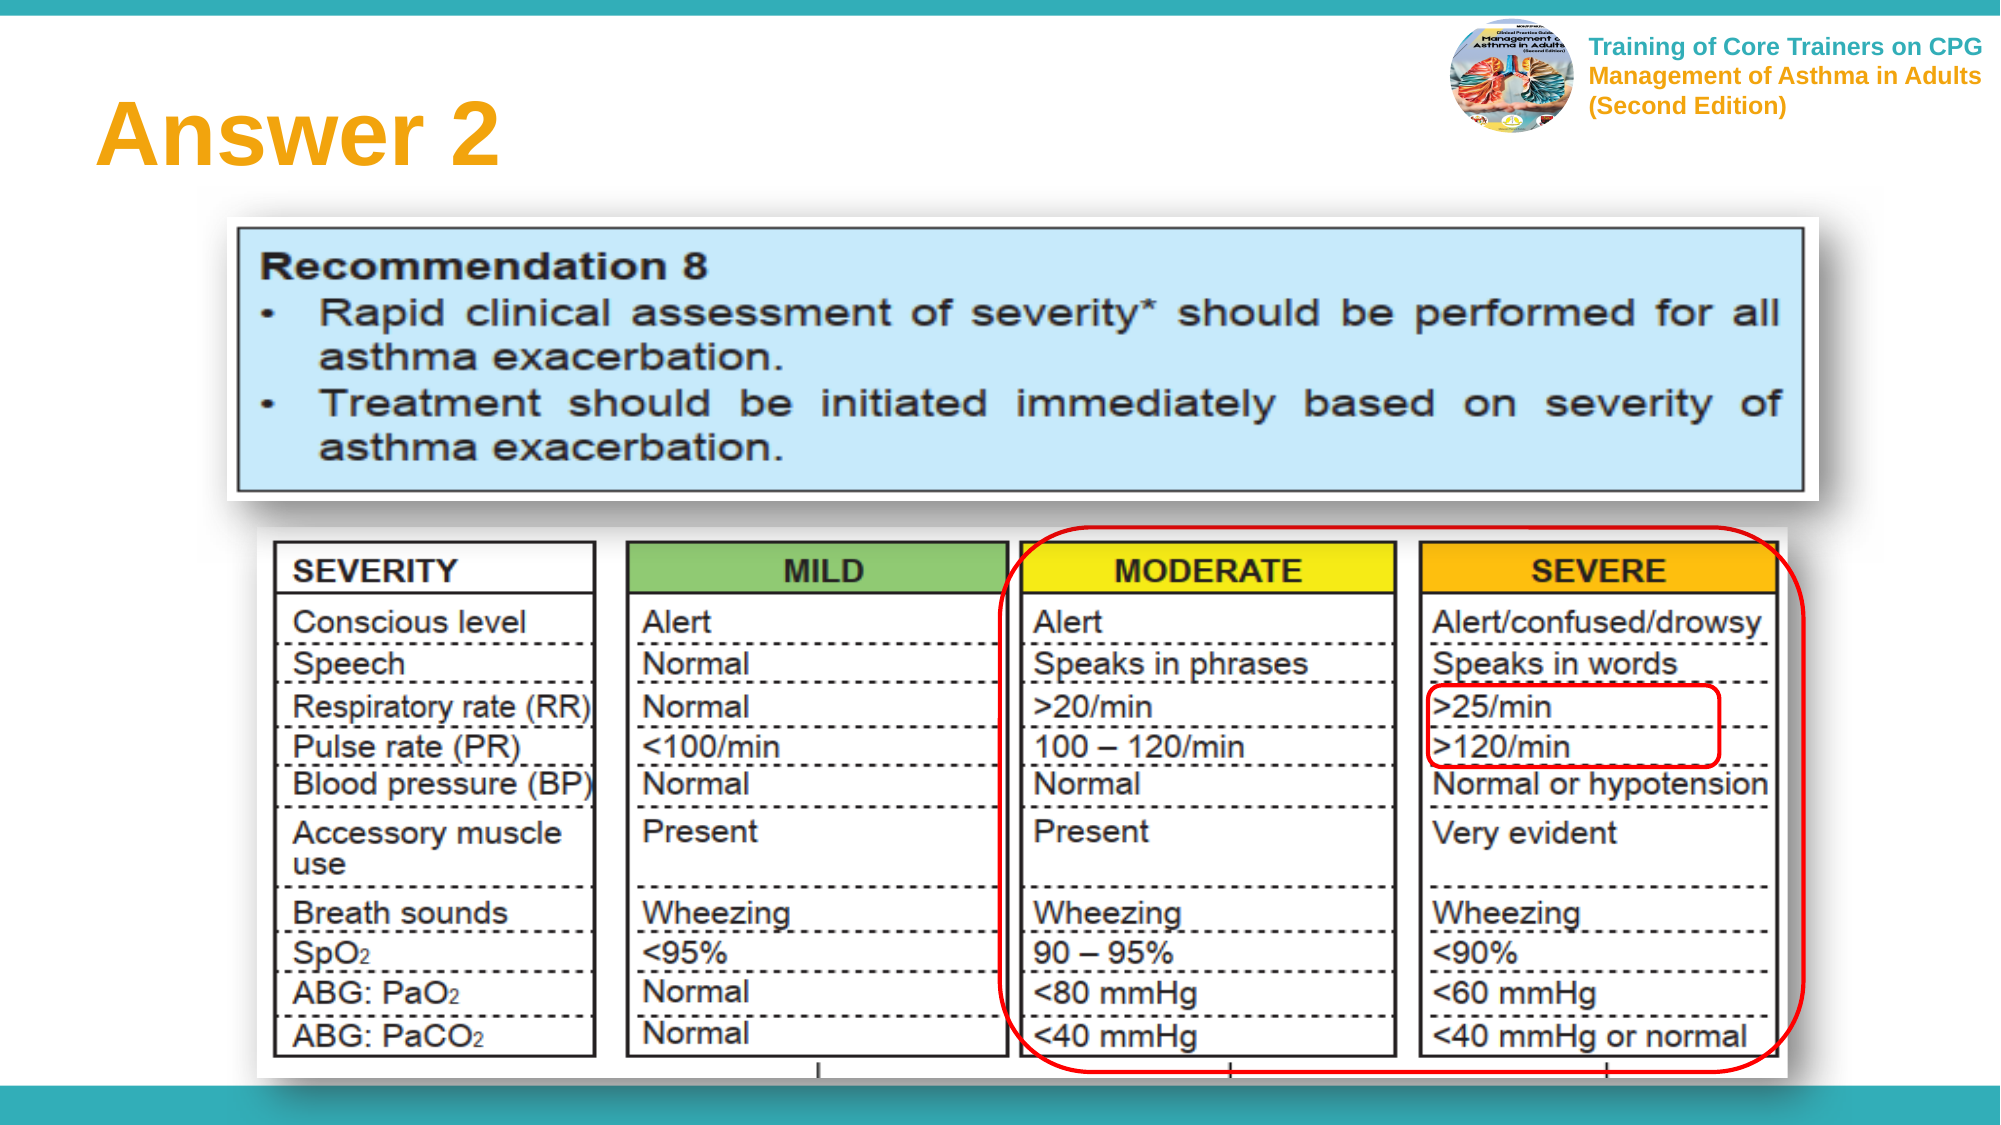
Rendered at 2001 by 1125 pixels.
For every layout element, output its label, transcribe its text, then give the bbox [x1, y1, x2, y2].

list Answer 2 [3, 65, 2000, 192]
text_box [256, 527, 1804, 1078]
picture [227, 217, 1820, 502]
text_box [1449, 18, 2000, 133]
